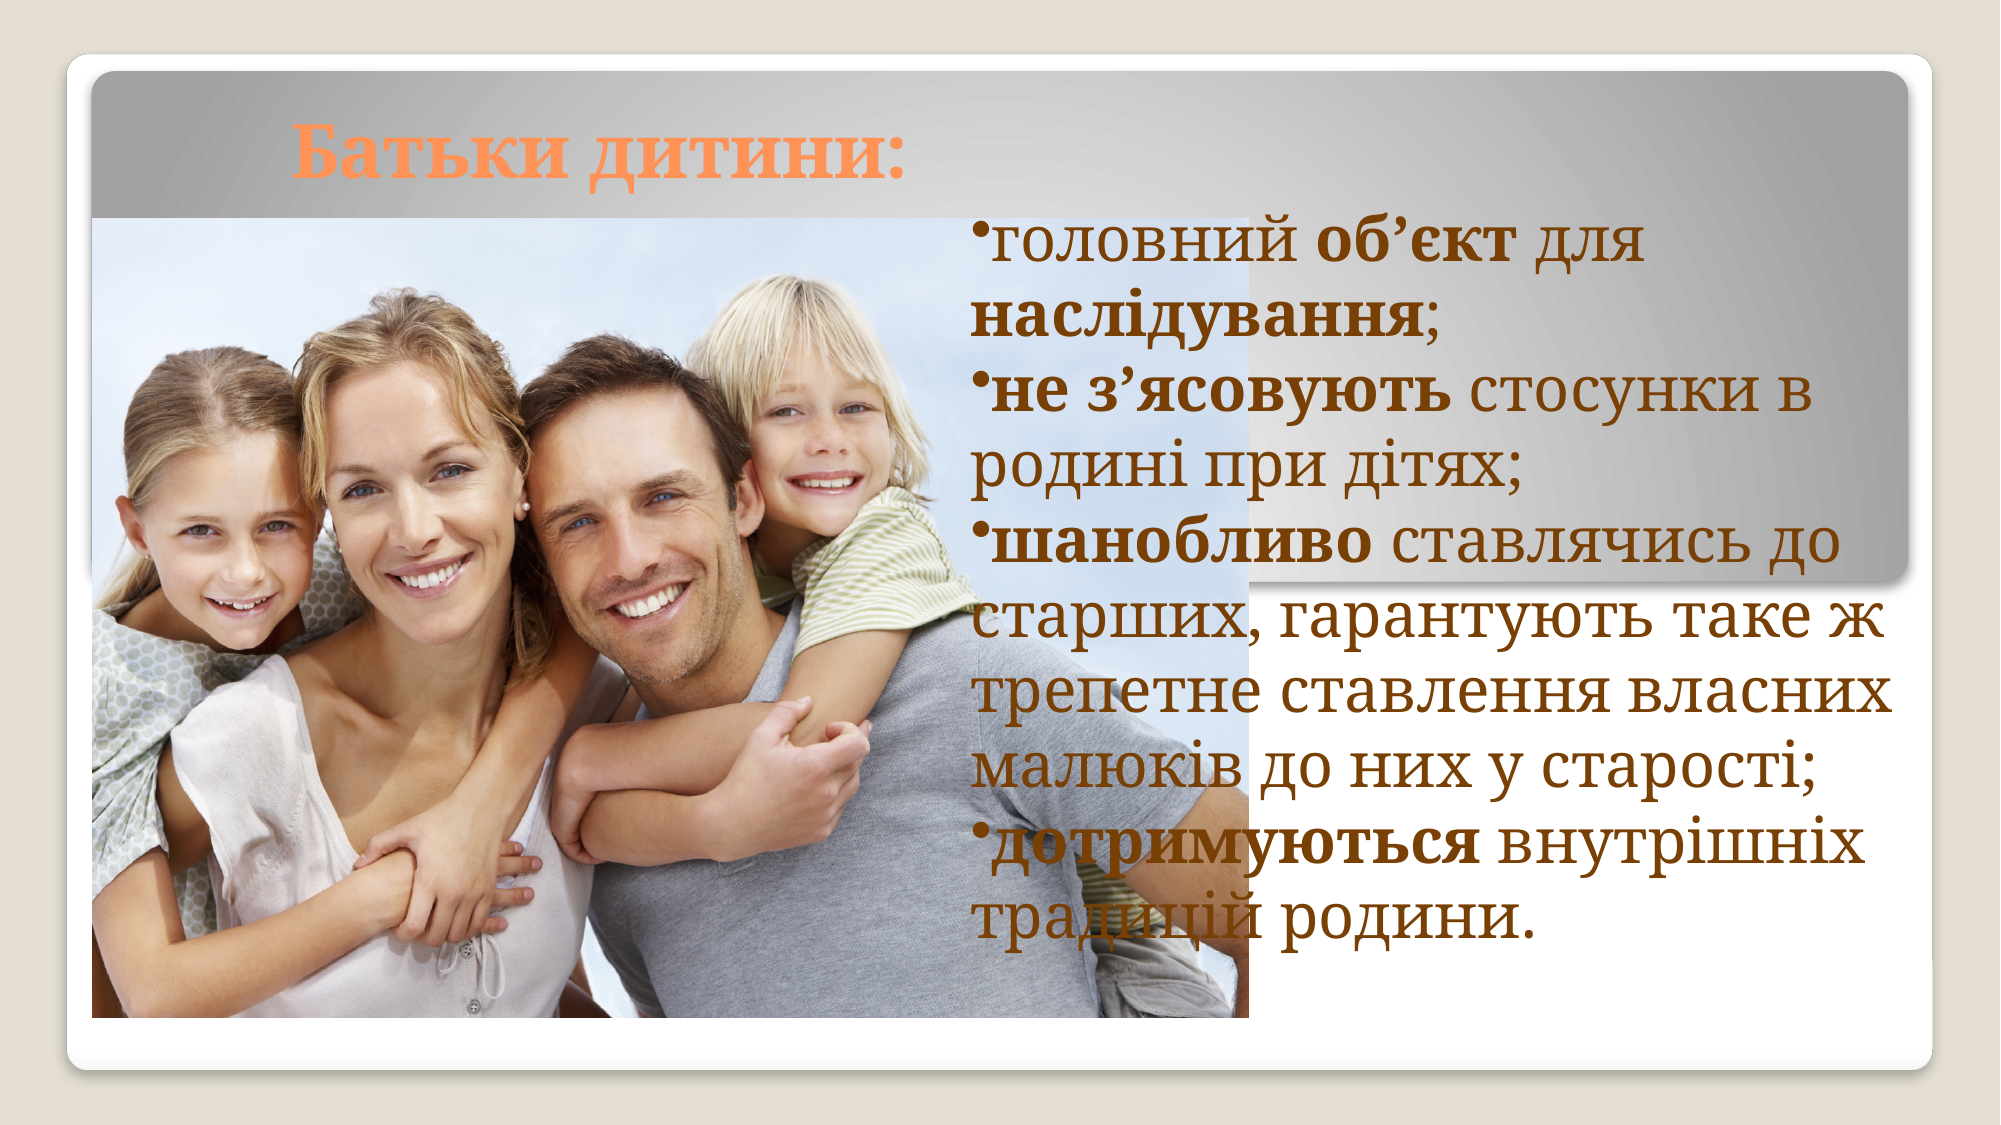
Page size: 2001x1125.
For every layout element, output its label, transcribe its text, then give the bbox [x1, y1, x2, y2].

title Батьки дитини: [107, 81, 1111, 202]
picture [91, 218, 1249, 1019]
subtitle головний об’єкт для наслідування; не з’ясовують стосунки в родині при дітях; шанобливо ставлячись до старших, гарантують таке ж трепетне ставлення власних малюків до них у старості; дотримуються внутрішніх традицій родини. [940, 198, 1910, 1027]
